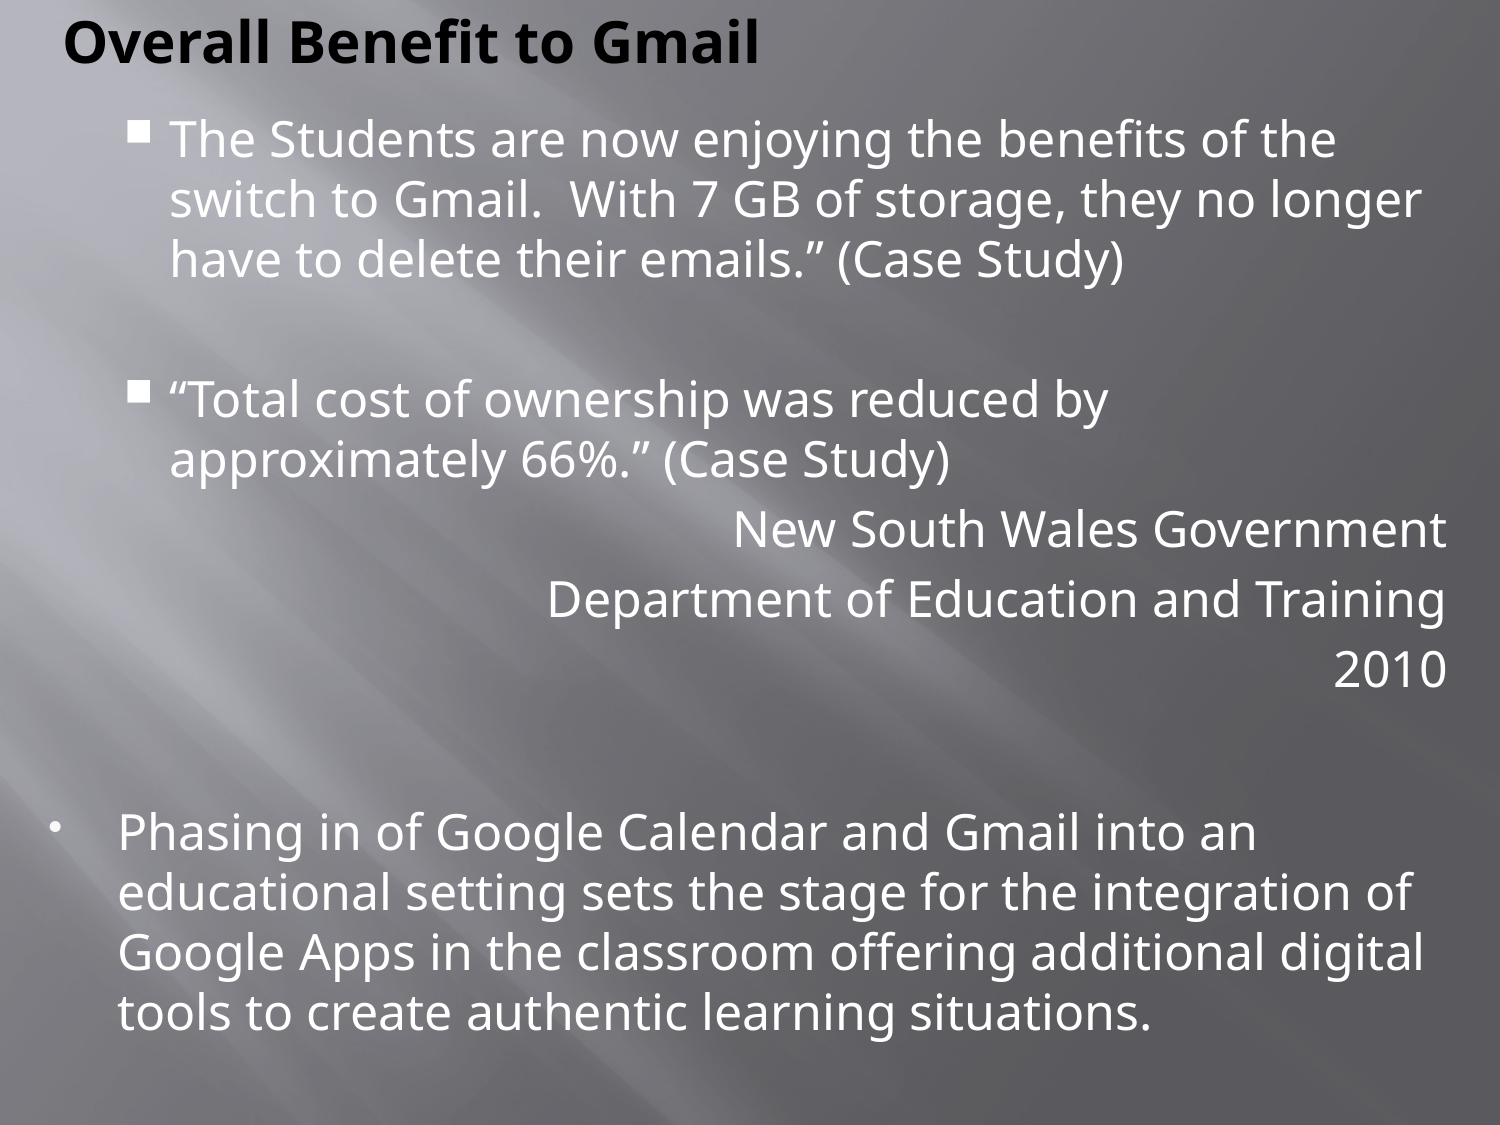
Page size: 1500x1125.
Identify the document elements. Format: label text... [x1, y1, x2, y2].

list The Students are now enjoying the benefits of the switch to Gmail. With 7 GB of storage, they no longer have to delete their emails.” (Case Study) “Total cost of ownership was reduced by approximately 66%.” (Case Study) New South Wales Government Department of Education and Training 2010 Phasing in of Google Calendar and Gmail into an educational setting sets the stage for the integration of Google Apps in the classroom offering additional digital tools to create authentic learning situations. [12, 99, 1463, 1125]
title Overall Benefit to Gmail [0, 0, 888, 175]
